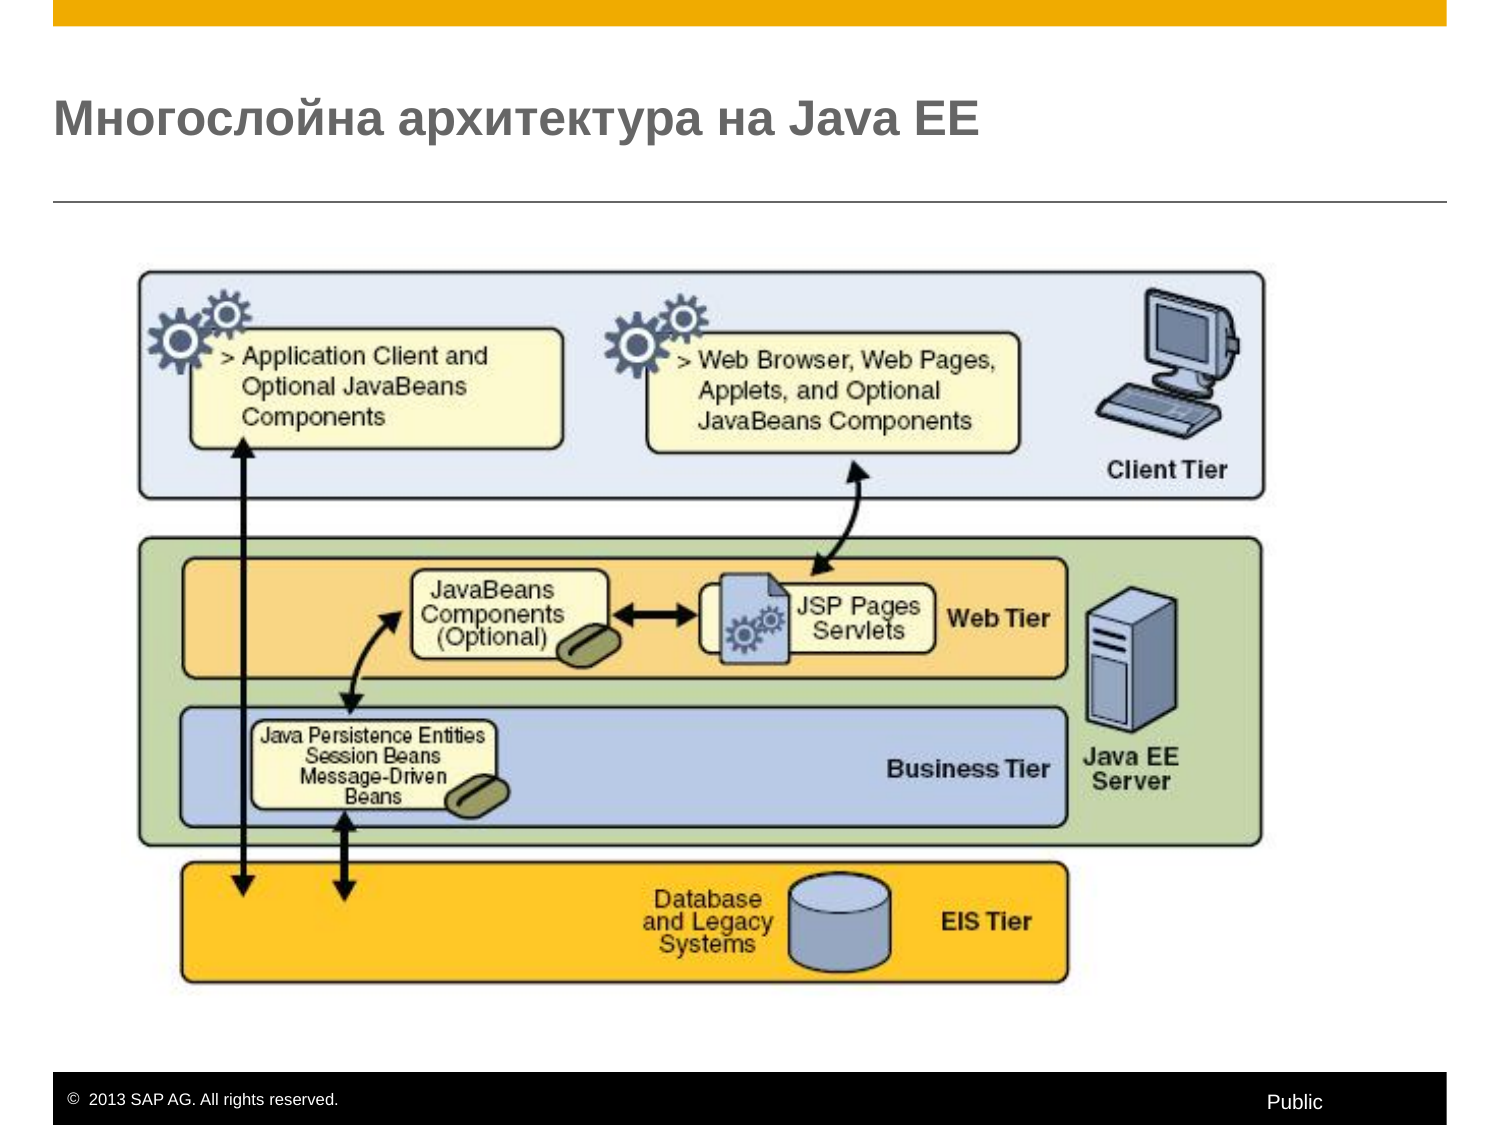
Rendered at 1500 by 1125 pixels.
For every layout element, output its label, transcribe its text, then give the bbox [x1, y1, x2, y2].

title Многослойна архитектура на Jаva EE [53, 53, 1447, 178]
picture [121, 246, 1293, 1006]
